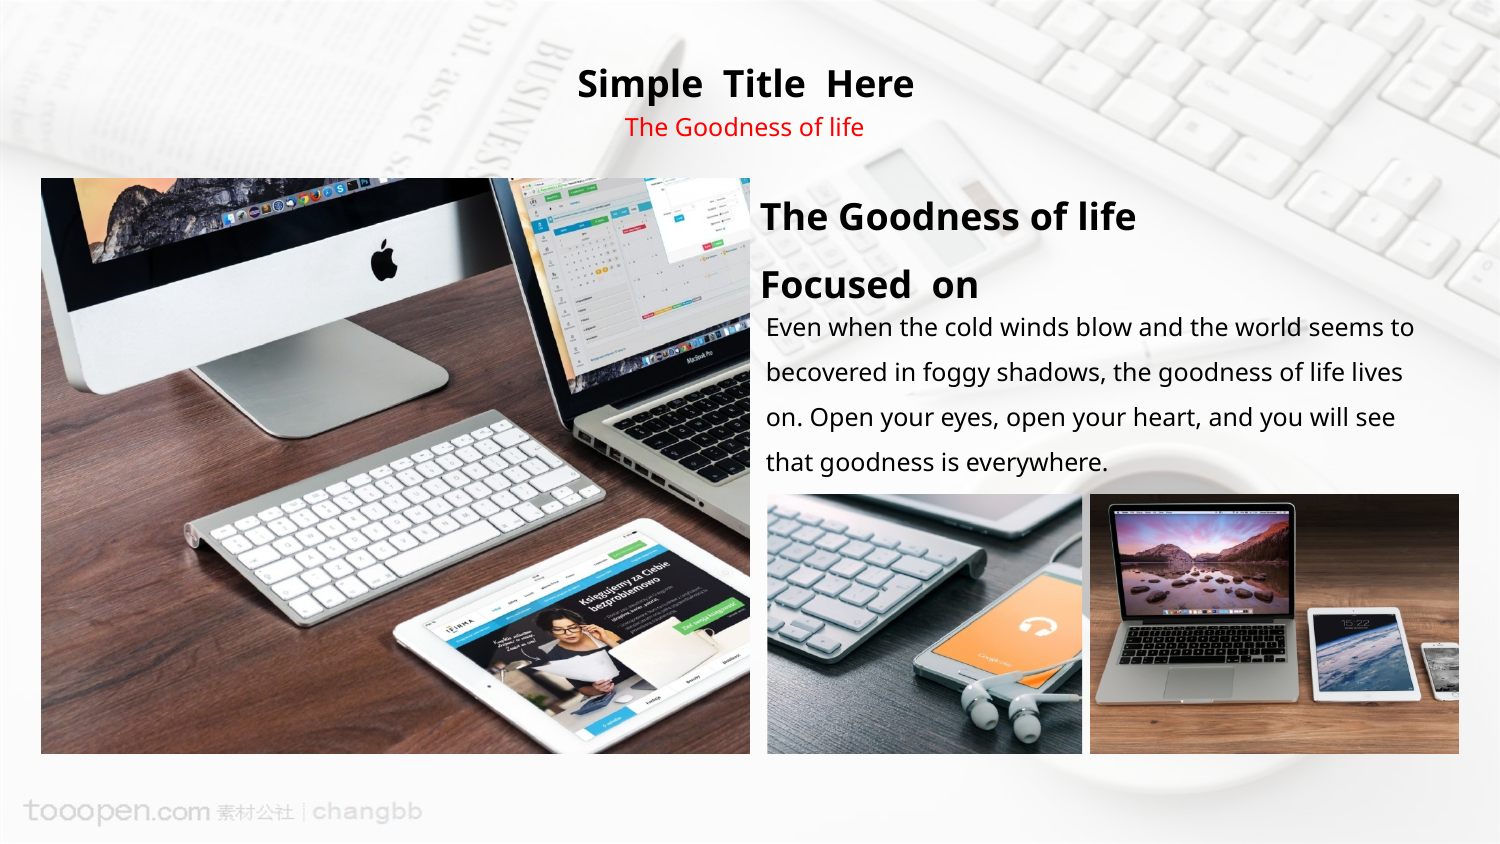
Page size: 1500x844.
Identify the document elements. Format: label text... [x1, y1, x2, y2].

text_box The Goodness of life Focused on [745, 163, 1162, 289]
picture [40, 177, 751, 755]
picture [767, 493, 1083, 755]
text_box Even when the cold winds blow and the world seems to becovered in foggy shadows, the goodness of life lives on. Open your eyes, open your heart, and you will see that goodness is everywhere. [755, 289, 1459, 484]
picture [1089, 493, 1459, 755]
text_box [543, 52, 954, 151]
